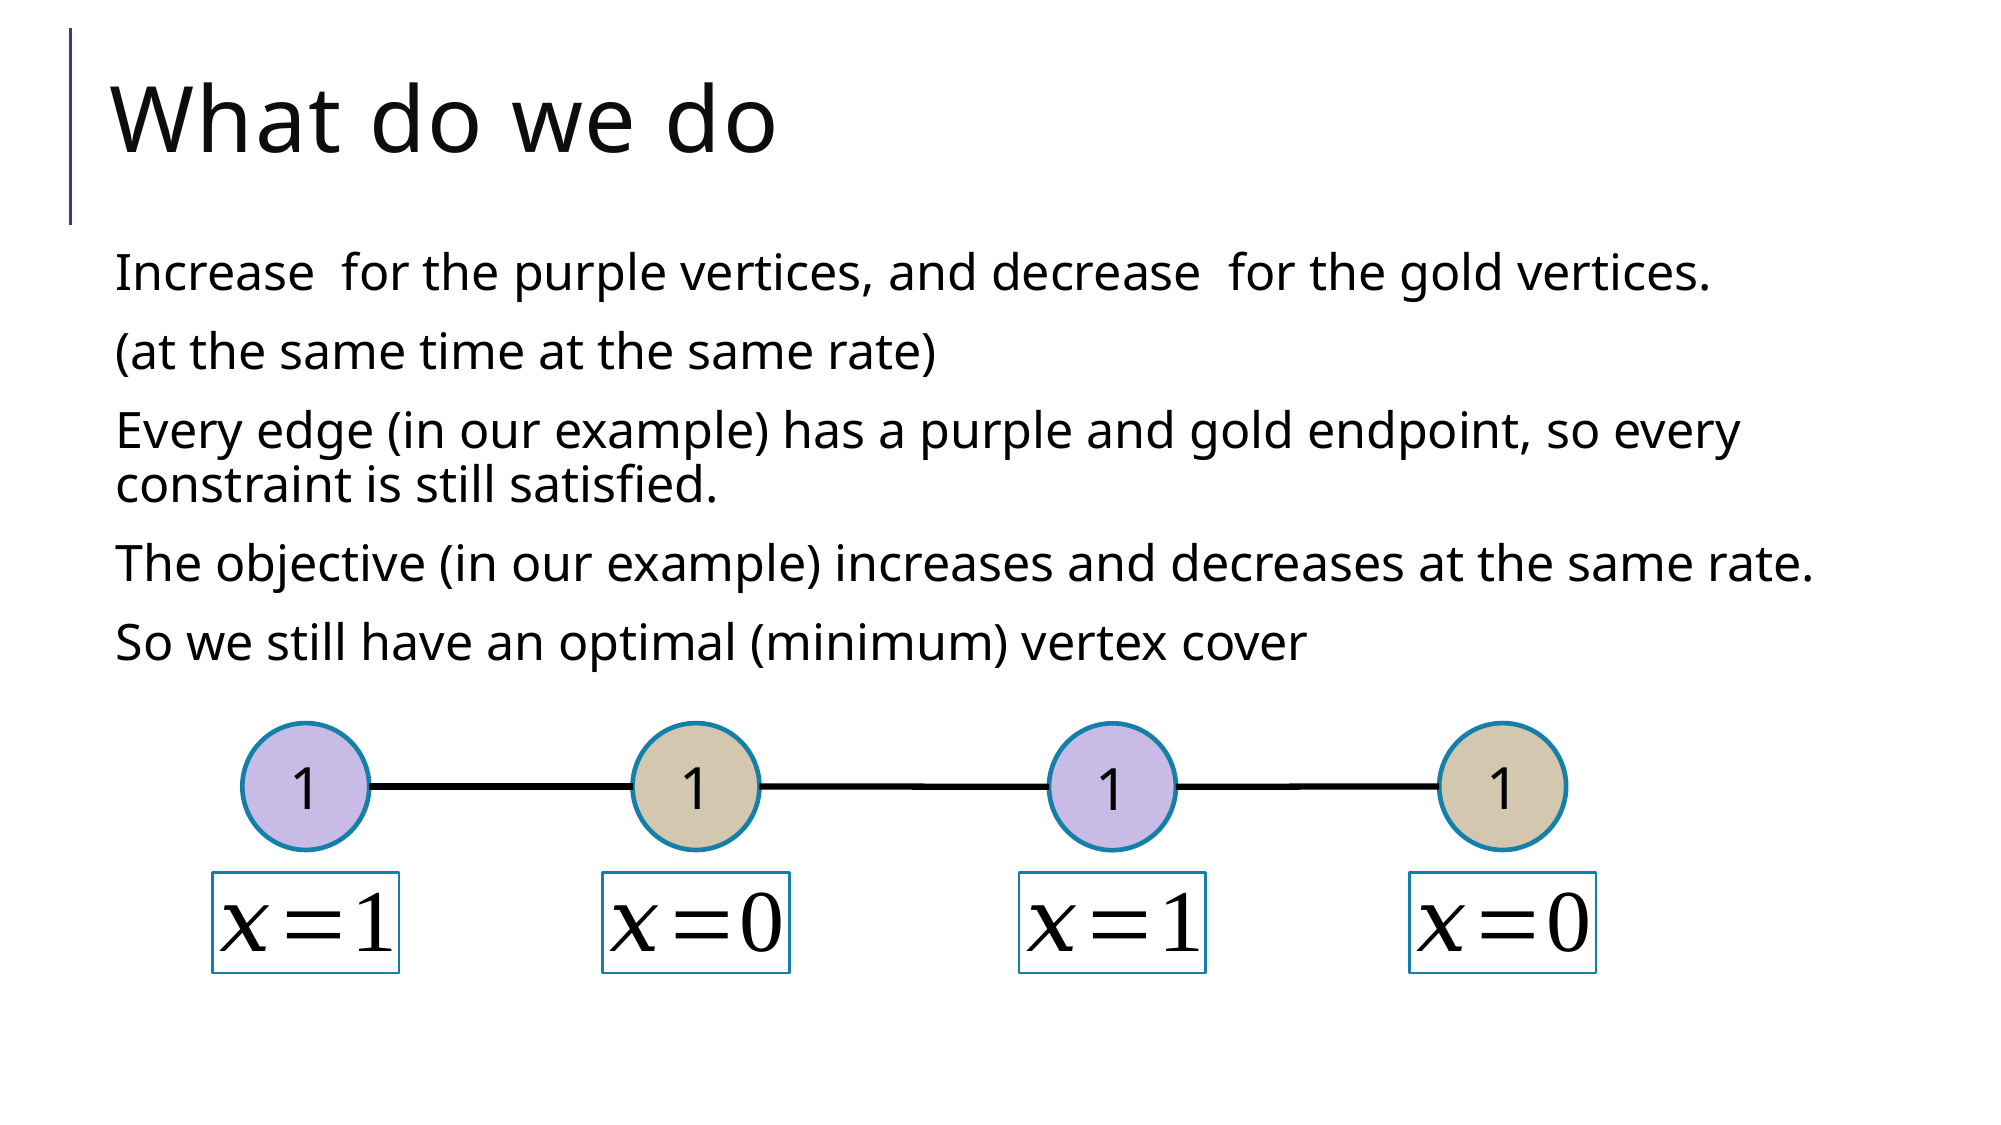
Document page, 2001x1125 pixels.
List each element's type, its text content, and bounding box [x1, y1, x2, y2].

text_box 1 [241, 721, 371, 852]
text_box 1 [1438, 721, 1568, 852]
text_box 1 [631, 721, 761, 852]
title What do we do [94, 43, 1930, 210]
text_box 1 [1047, 722, 1178, 852]
